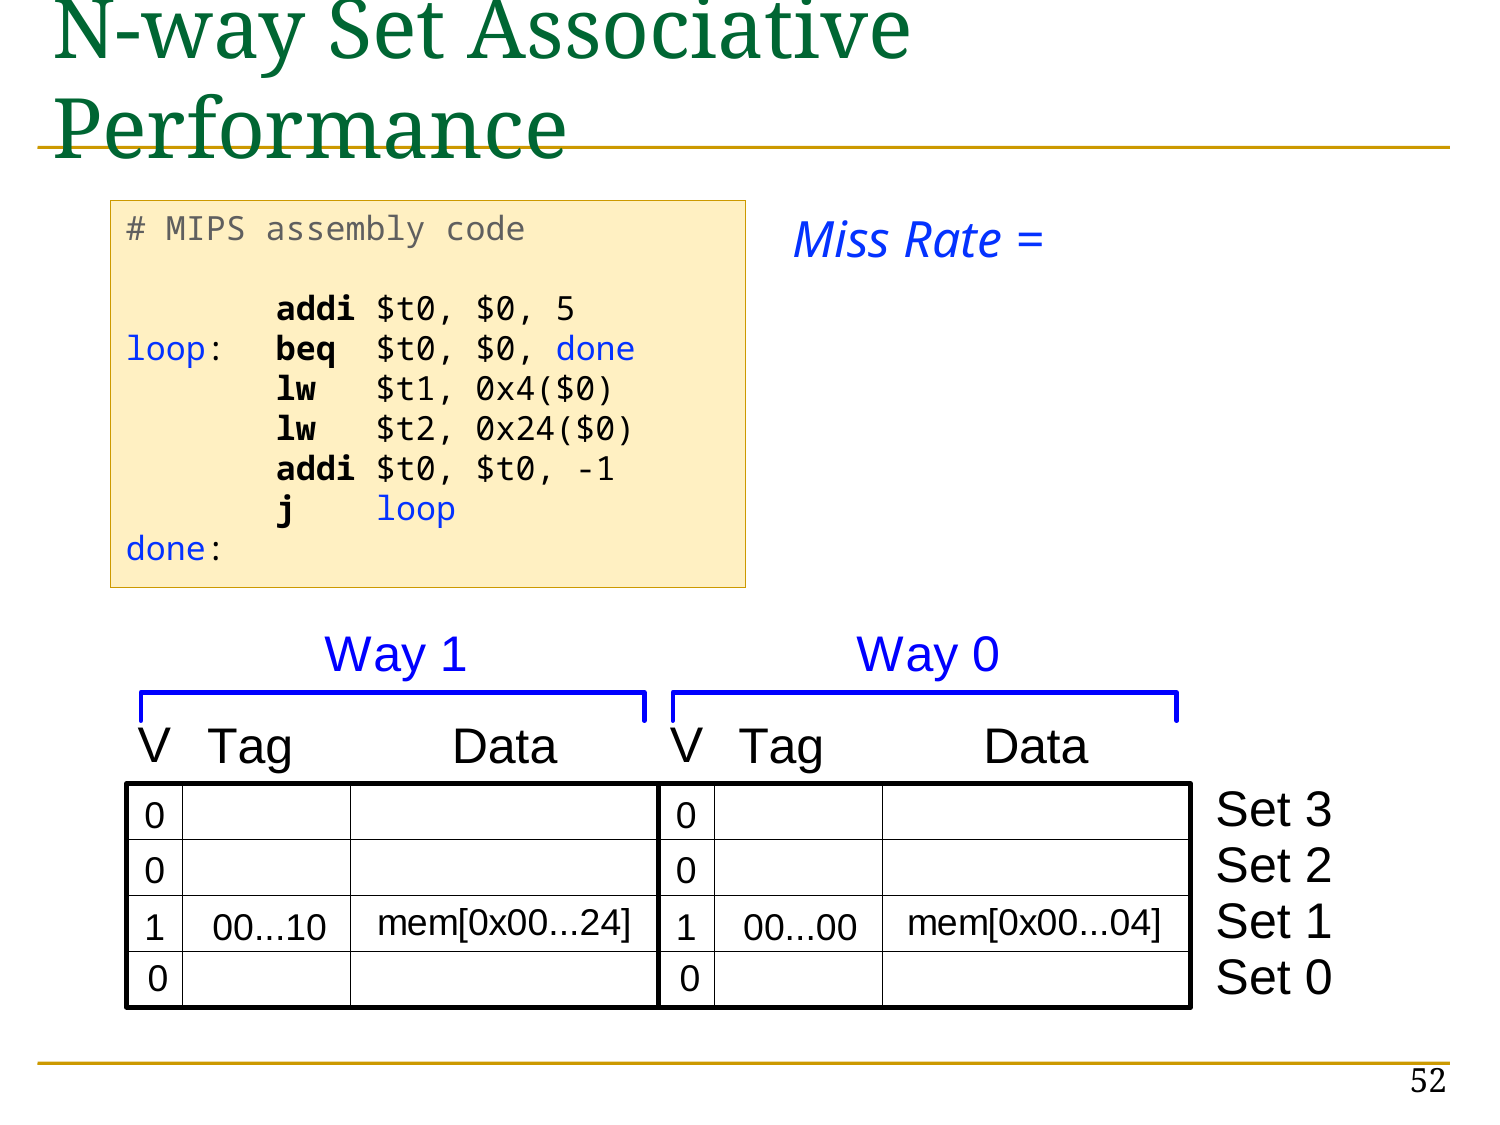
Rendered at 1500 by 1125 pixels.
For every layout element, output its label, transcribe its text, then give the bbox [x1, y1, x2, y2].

list # MIPS assembly code addi $t0, $0, 5 loop: beq $t0, $0, done lw $t1, 0x4($0) lw $t2, 0x24($0) addi $t0, $t0, -1 j loop done: [110, 200, 746, 588]
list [105, 612, 1367, 1021]
list Miss Rate = [777, 200, 1413, 588]
title N-way Set Associative Performance [37, 0, 1385, 150]
text_box 52 [1111, 1036, 1462, 1112]
